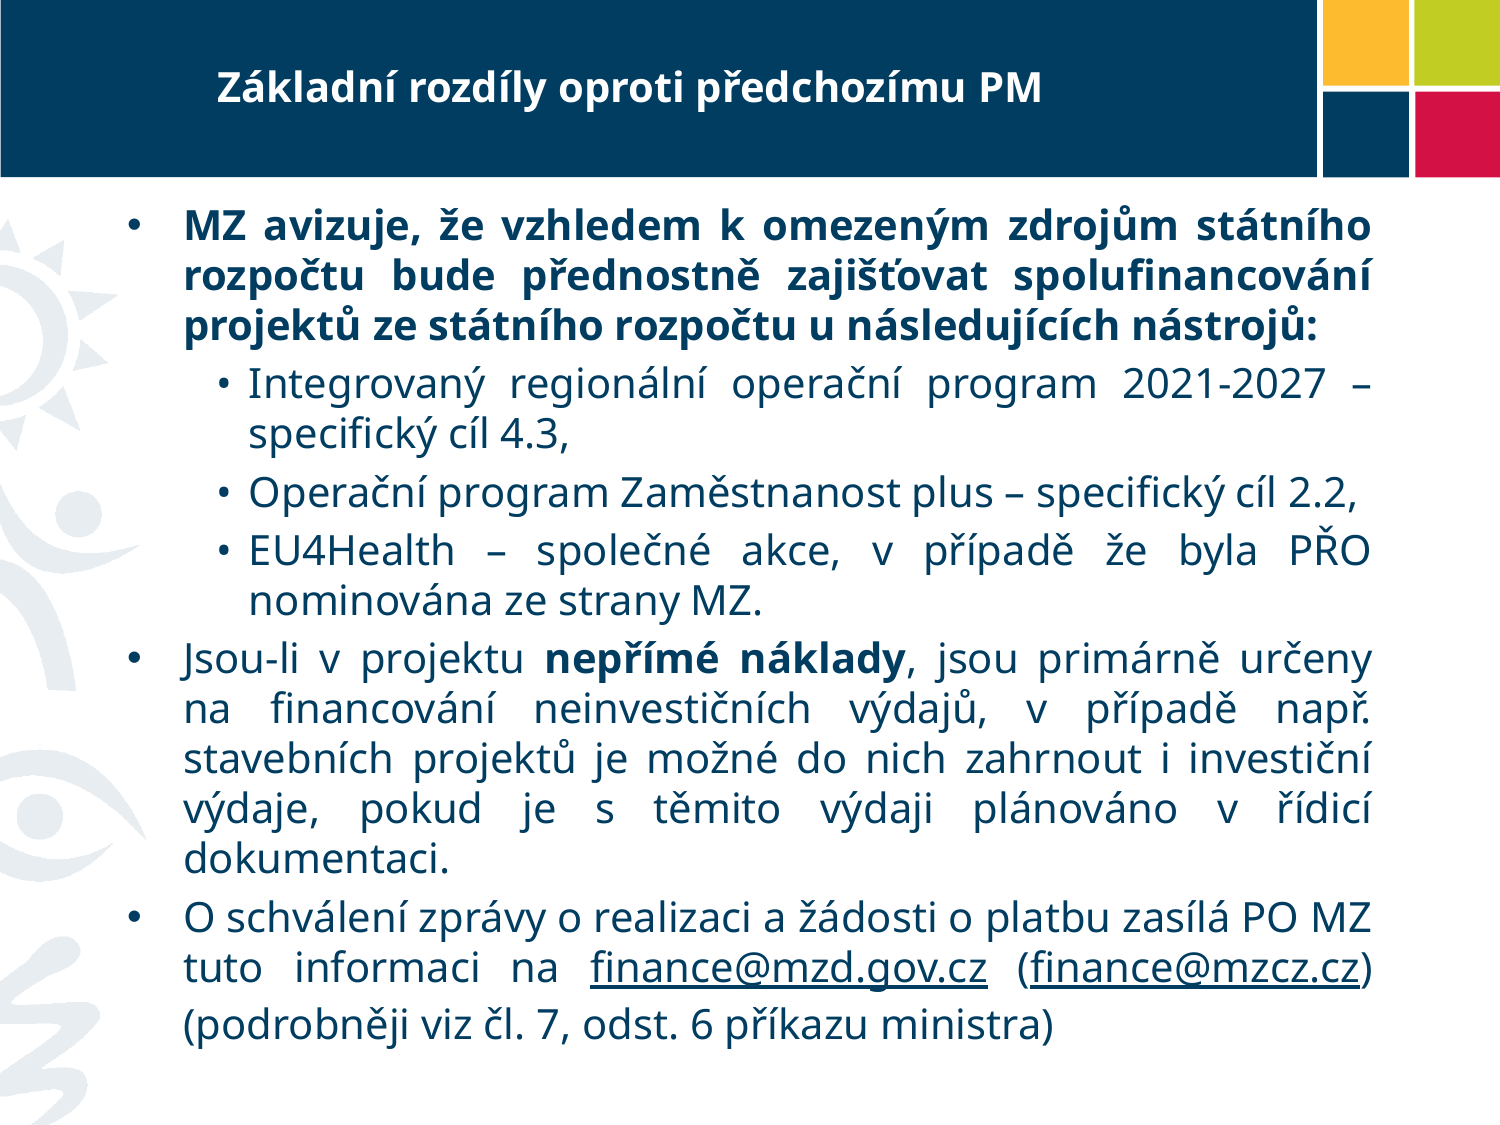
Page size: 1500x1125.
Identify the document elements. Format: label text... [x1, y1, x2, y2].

title Základní rozdíly oproti předchozímu PM [202, 0, 1317, 173]
list MZ avizuje, že vzhledem k omezeným zdrojům státního rozpočtu bude přednostně zajišťovat spolufinancování projektů ze státního rozpočtu u následujících nástrojů: • Integrovaný regionální operační program 2021-2027 – specifický cíl 4.3, • Operační program Zaměstnanost plus – specifický cíl 2.2, • EU4Health – společné akce, v případě že byla PŘO nominována ze strany MZ. Jsou-li v projektu nepřímé náklady, jsou primárně určeny na financování neinvestičních výdajů, v případě např. stavebních projektů je možné do nich zahrnout i investiční výdaje, pokud je s těmito výdaji plánováno v řídicí dokumentaci. O schválení zprávy o realizaci a žádosti o platbu zasílá PO MZ tuto informaci na finance@mzd.gov.cz (finance@mzcz.cz) (podrobněji viz čl. 7, odst. 6 příkazu ministra) [112, 191, 1388, 934]
picture [0, 219, 147, 1125]
